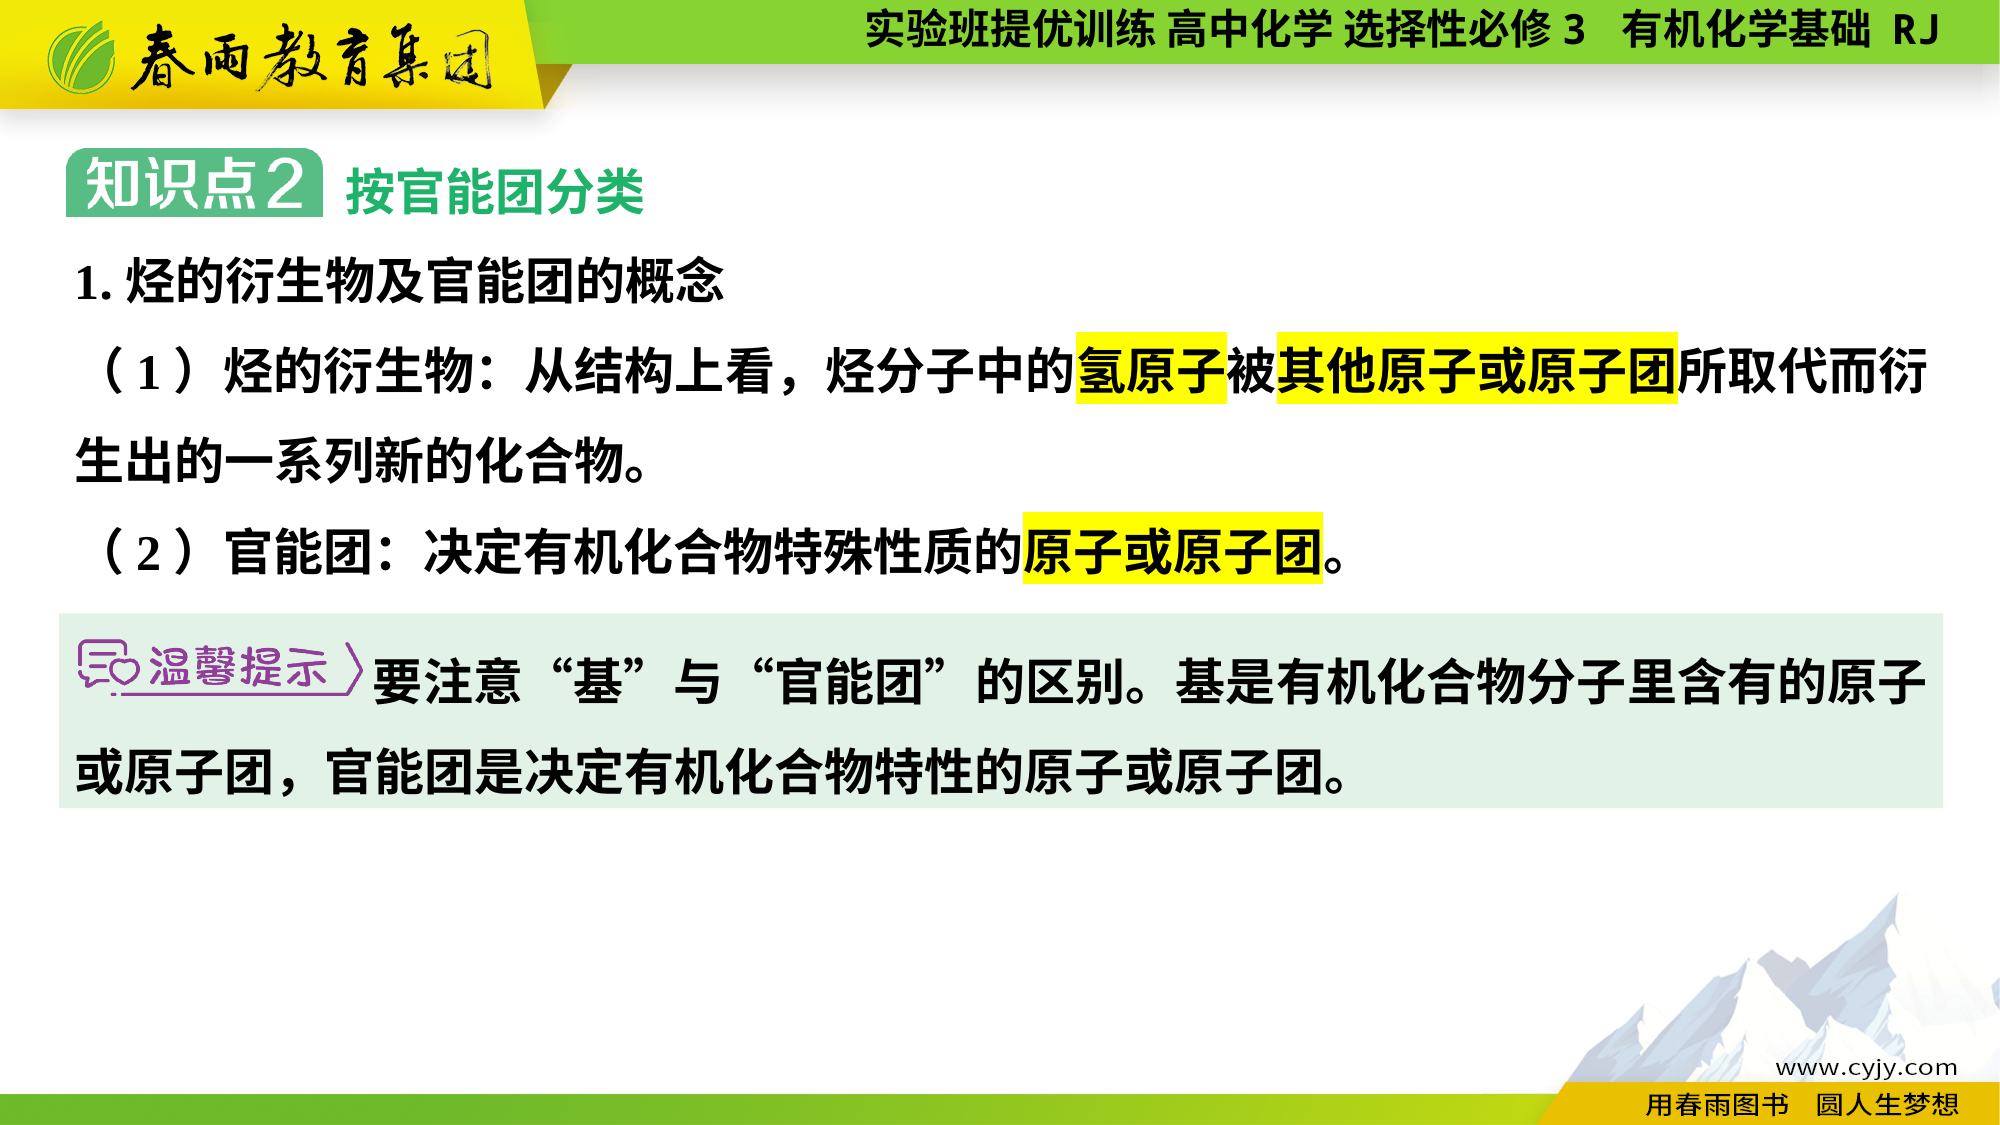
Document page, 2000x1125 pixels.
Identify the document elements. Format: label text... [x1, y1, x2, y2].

picture [0, 0, 2000, 1125]
text_box 要注意“基”与“官能团”的区别。基是有机化合物分子里含有的原子或原子团，官能团是决定有机化合物特性的原子或原子团。 [59, 613, 1944, 809]
list 按官能团分类 1.烃的衍生物及官能团的概念 （1）烃的衍生物：从结构上看，烃分子中的氢原子被其他原子或原子团所取代而衍生出的一系列新的化合物。 （2）官能团：决定有机化合物特殊性质的原子或原子团。 [59, 122, 1944, 581]
